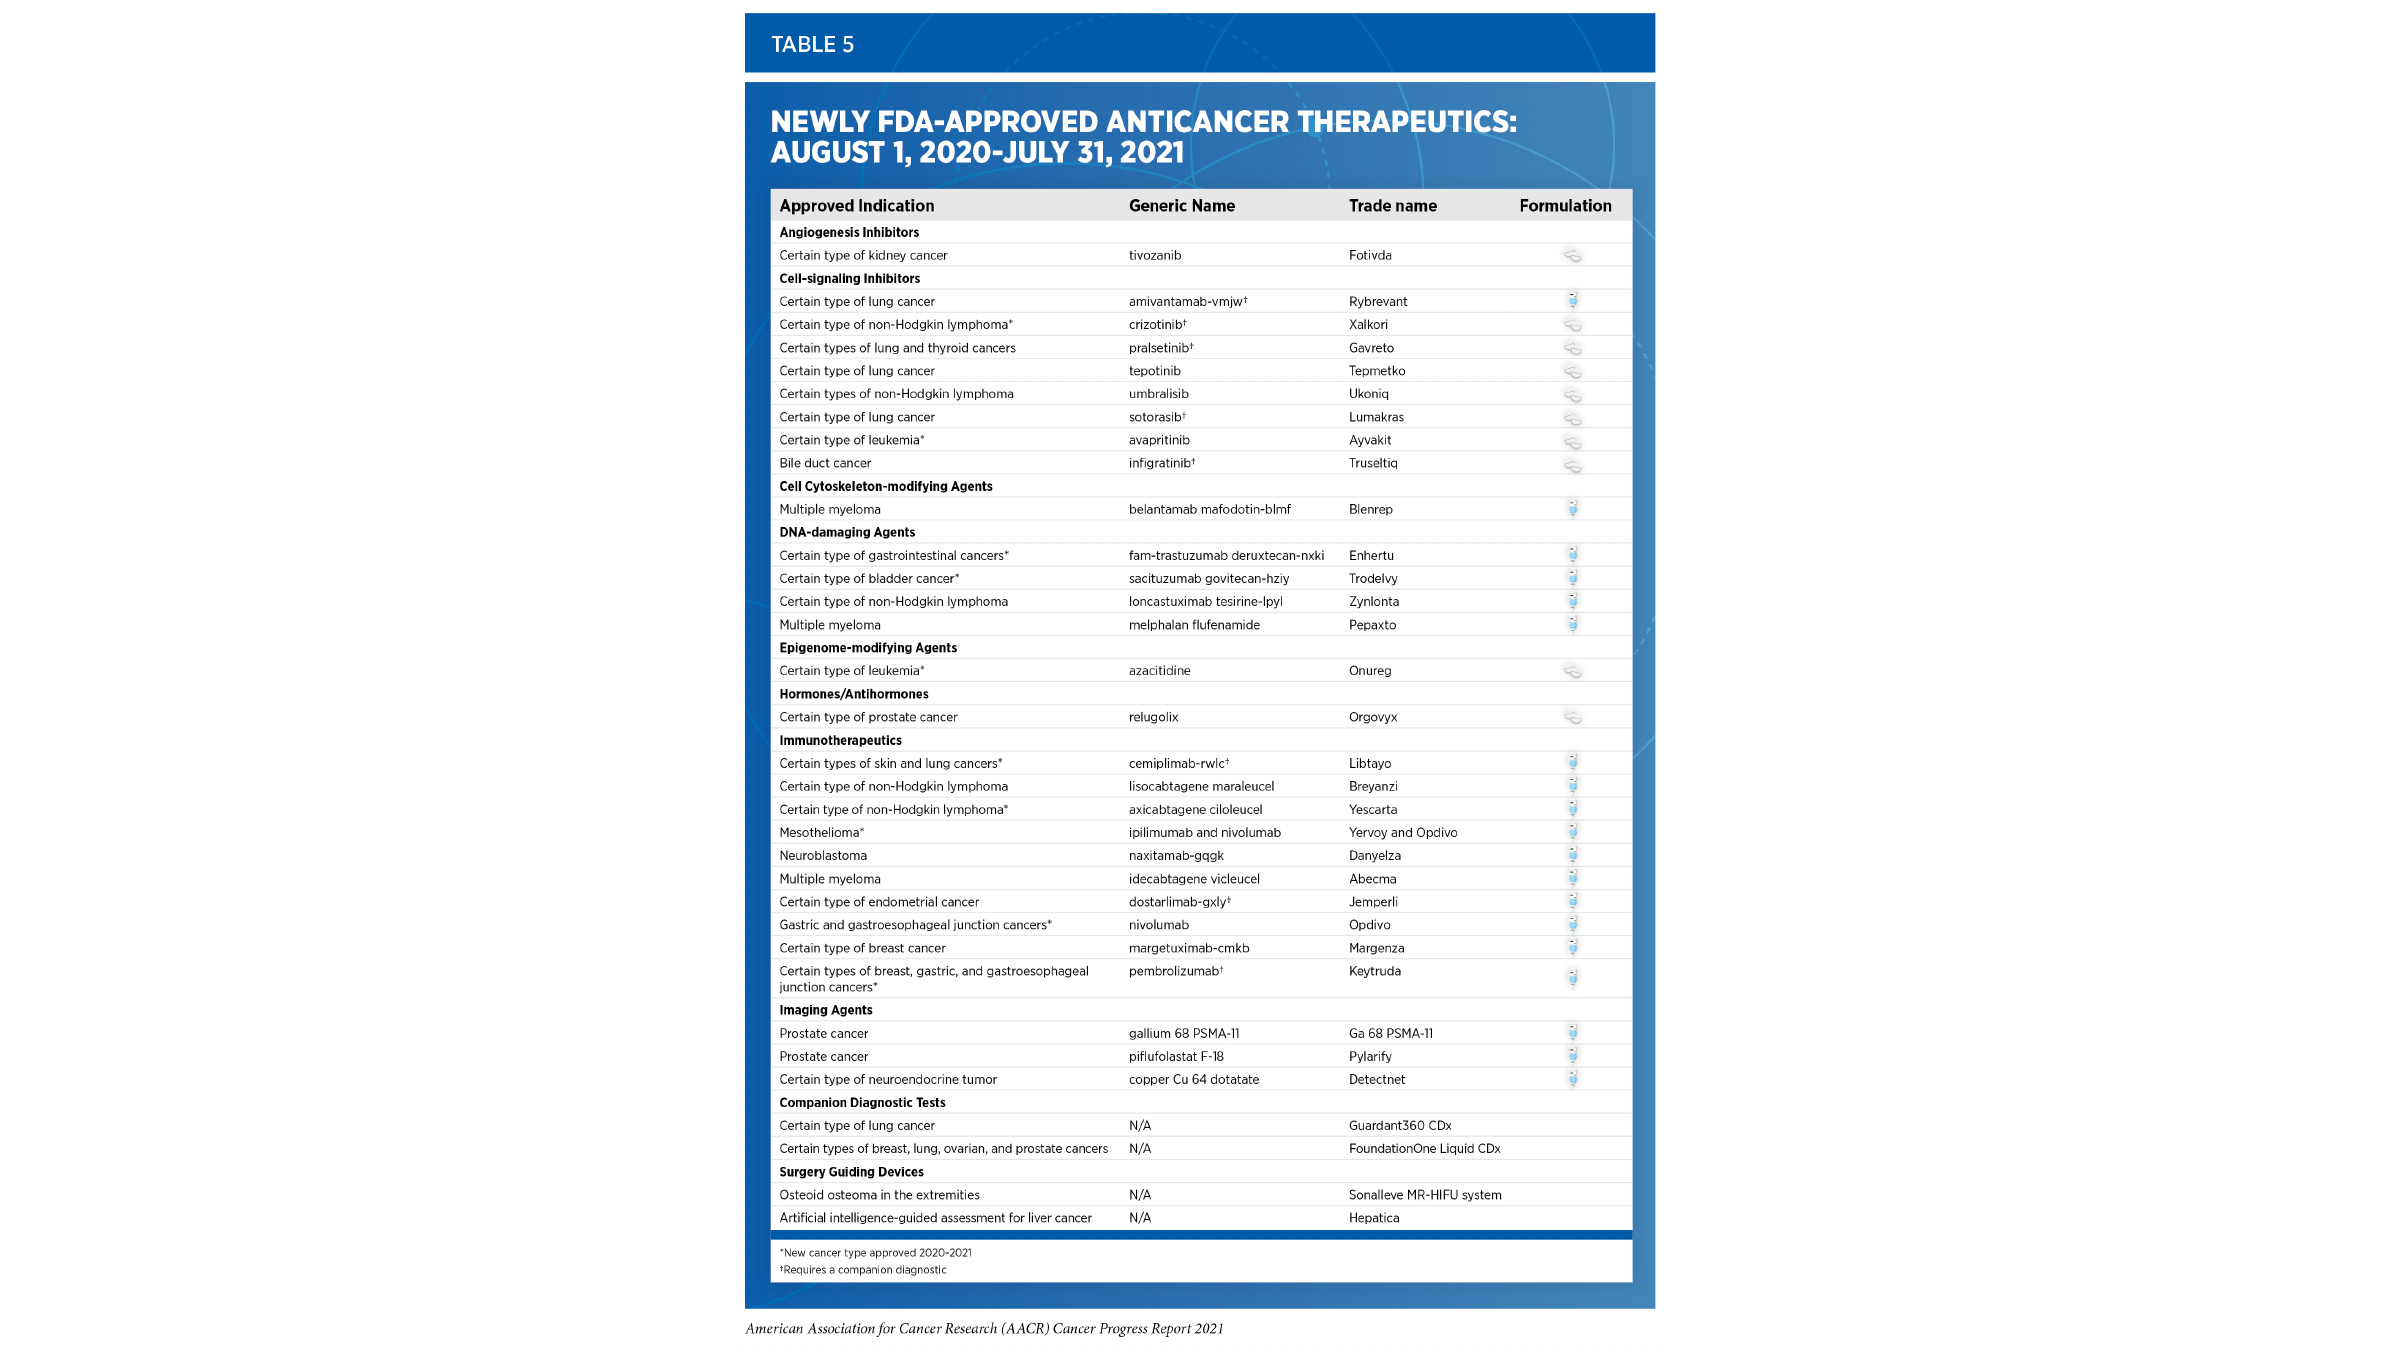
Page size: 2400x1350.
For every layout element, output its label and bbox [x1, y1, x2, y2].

picture [731, 0, 1669, 1350]
